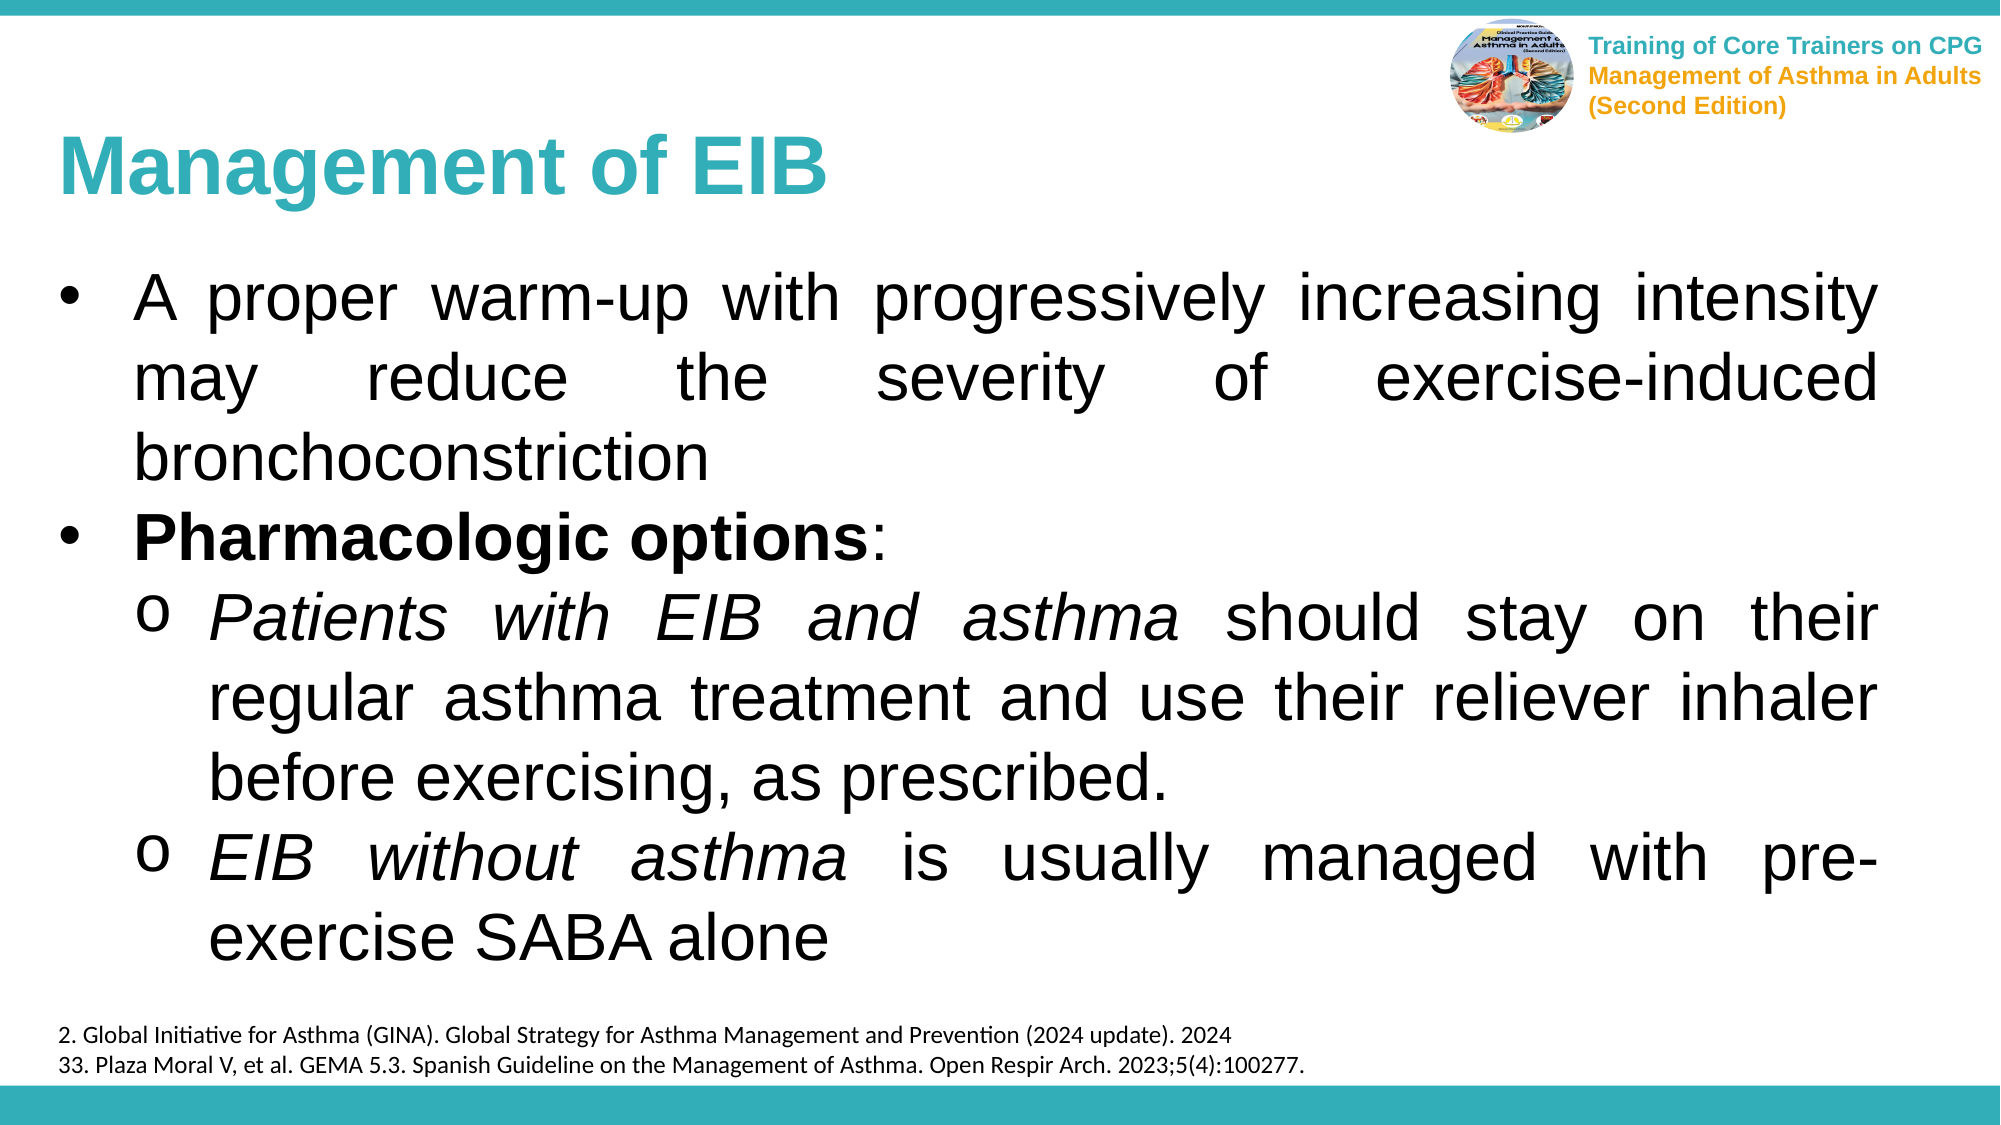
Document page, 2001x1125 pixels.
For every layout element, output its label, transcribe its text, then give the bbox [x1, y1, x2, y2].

text_box A proper warm-up with progressively increasing intensity may reduce the severity of exercise-induced bronchoconstriction Pharmacologic options: Patients with EIB and asthma should stay on their regular asthma treatment and use their reliever inhaler before exercising, as prescribed. EIB without asthma is usually managed with pre-exercise SABA alone [43, 246, 1896, 982]
list Management of EIB [43, 98, 2000, 225]
picture [1449, 18, 1574, 98]
text_box 2. Global Initiative for Asthma (GINA). Global Strategy for Asthma Management and Prevention (2024 update). 2024 33. Plaza Moral V, et al. GEMA 5.3. Spanish Guideline on the Management of Asthma. Open Respir Arch. 2023;5(4):100277. [43, 1011, 1680, 1086]
